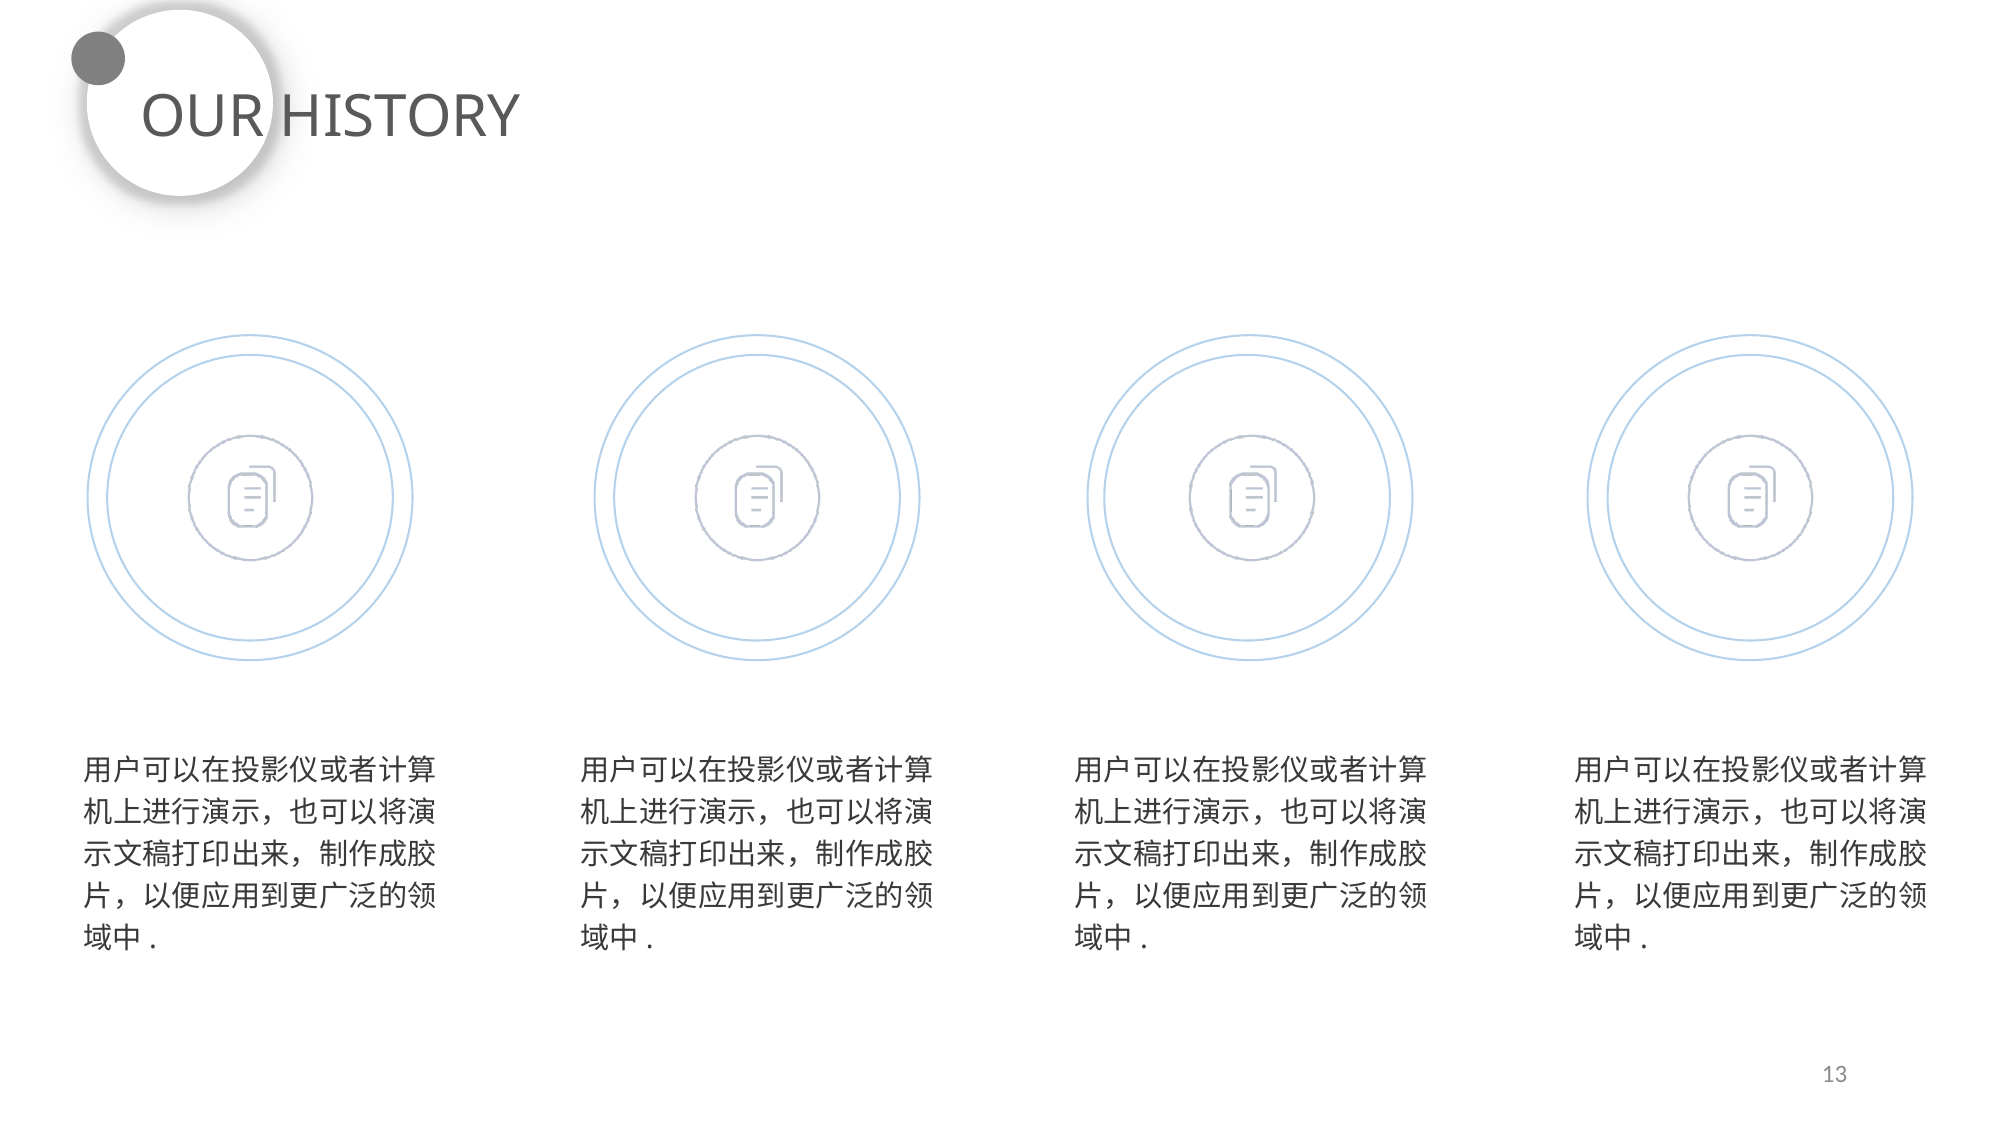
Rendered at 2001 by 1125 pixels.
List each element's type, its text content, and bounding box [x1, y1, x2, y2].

picture [1678, 425, 1822, 570]
picture [1179, 425, 1323, 570]
text_box OUR HISTORY [275, 78, 608, 149]
text_box 用户可以在投影仪或者计算机上进行演示，也可以将演示文稿打印出来，制作成胶片，以便应用到更广泛的领域中. [68, 737, 452, 962]
text_box [1103, 353, 1391, 642]
text_box [1606, 353, 1895, 642]
text_box [613, 353, 901, 642]
text_box 用户可以在投影仪或者计算机上进行演示，也可以将演示文稿打印出来，制作成胶片，以便应用到更广泛的领域中. [1559, 737, 1943, 962]
picture [685, 425, 829, 570]
text_box 用户可以在投影仪或者计算机上进行演示，也可以将演示文稿打印出来，制作成胶片，以便应用到更广泛的领域中. [1059, 737, 1443, 962]
picture [178, 425, 322, 570]
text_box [61, 3, 275, 190]
text_box [593, 334, 921, 662]
text_box [1586, 334, 1914, 662]
slide_number 13 [1412, 1042, 1863, 1103]
text_box [106, 353, 394, 642]
text_box 用户可以在投影仪或者计算机上进行演示，也可以将演示文稿打印出来，制作成胶片，以便应用到更广泛的领域中. [565, 737, 949, 962]
text_box [86, 334, 414, 662]
text_box [1086, 334, 1414, 662]
